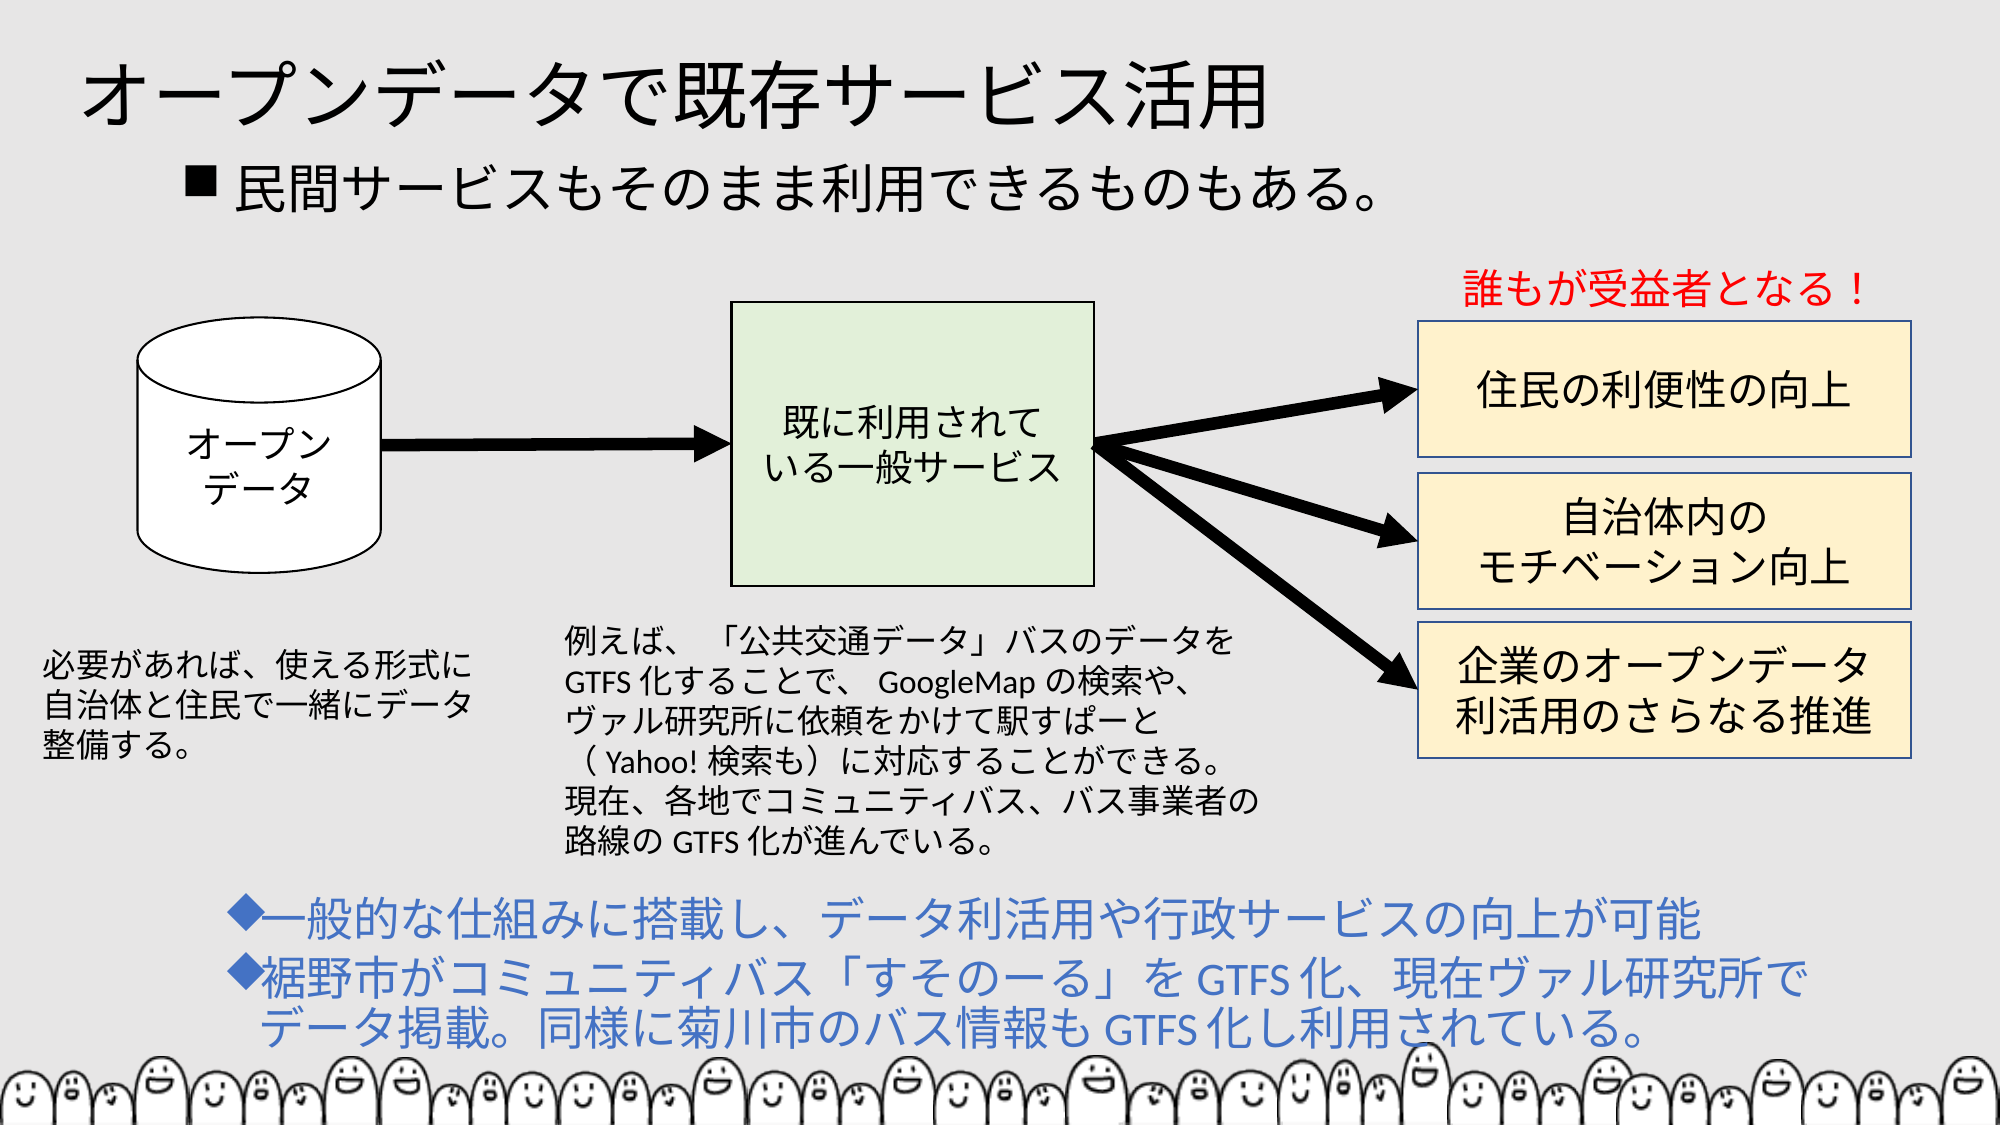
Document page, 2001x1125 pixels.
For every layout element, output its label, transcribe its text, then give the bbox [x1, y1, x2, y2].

title オープンデータで既存サービス活用 [31, 32, 1969, 167]
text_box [1094, 389, 1419, 443]
text_box 例えば、 「公共交通データ」バスのデータを GTFS化することで、GoogleMapの検索や、 ヴァル研究所に依頼をかけて駅すぱーと （Yahoo!検索も）に対応することができる。 現在、各地でコミュニティバス、バス事業者の 路線のGTFS化が進んでいる。 [549, 613, 1276, 868]
list 民間サービスもそのまま利用できるものもある。 一般的な仕組みに搭載し、データ利活用や行政サービスの向上が可能 裾野市がコミュニティバス「すそのーる」をGTFS化、現在ヴァル研究所で データ掲載。同様に菊川市のバス情報もGTFS化し利用されている。 [137, 154, 1960, 1072]
text_box 誰もが受益者となる！ [1447, 255, 1894, 321]
text_box 必要があれば、使える形式に 自治体と住民で一緒にデータ 整備する。 [28, 636, 491, 772]
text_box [1094, 443, 1419, 690]
text_box 住民の利便性の向上 [1417, 320, 1912, 458]
text_box 企業のオープンデータ 利活用のさらなる推進 [1417, 621, 1912, 759]
text_box オープンデータ [136, 316, 382, 574]
text_box 既に利用されて いる一般サービス [730, 301, 1095, 587]
text_box 自治体内の モチベーション向上 [1419, 472, 1912, 610]
picture [0, 1056, 2000, 1125]
